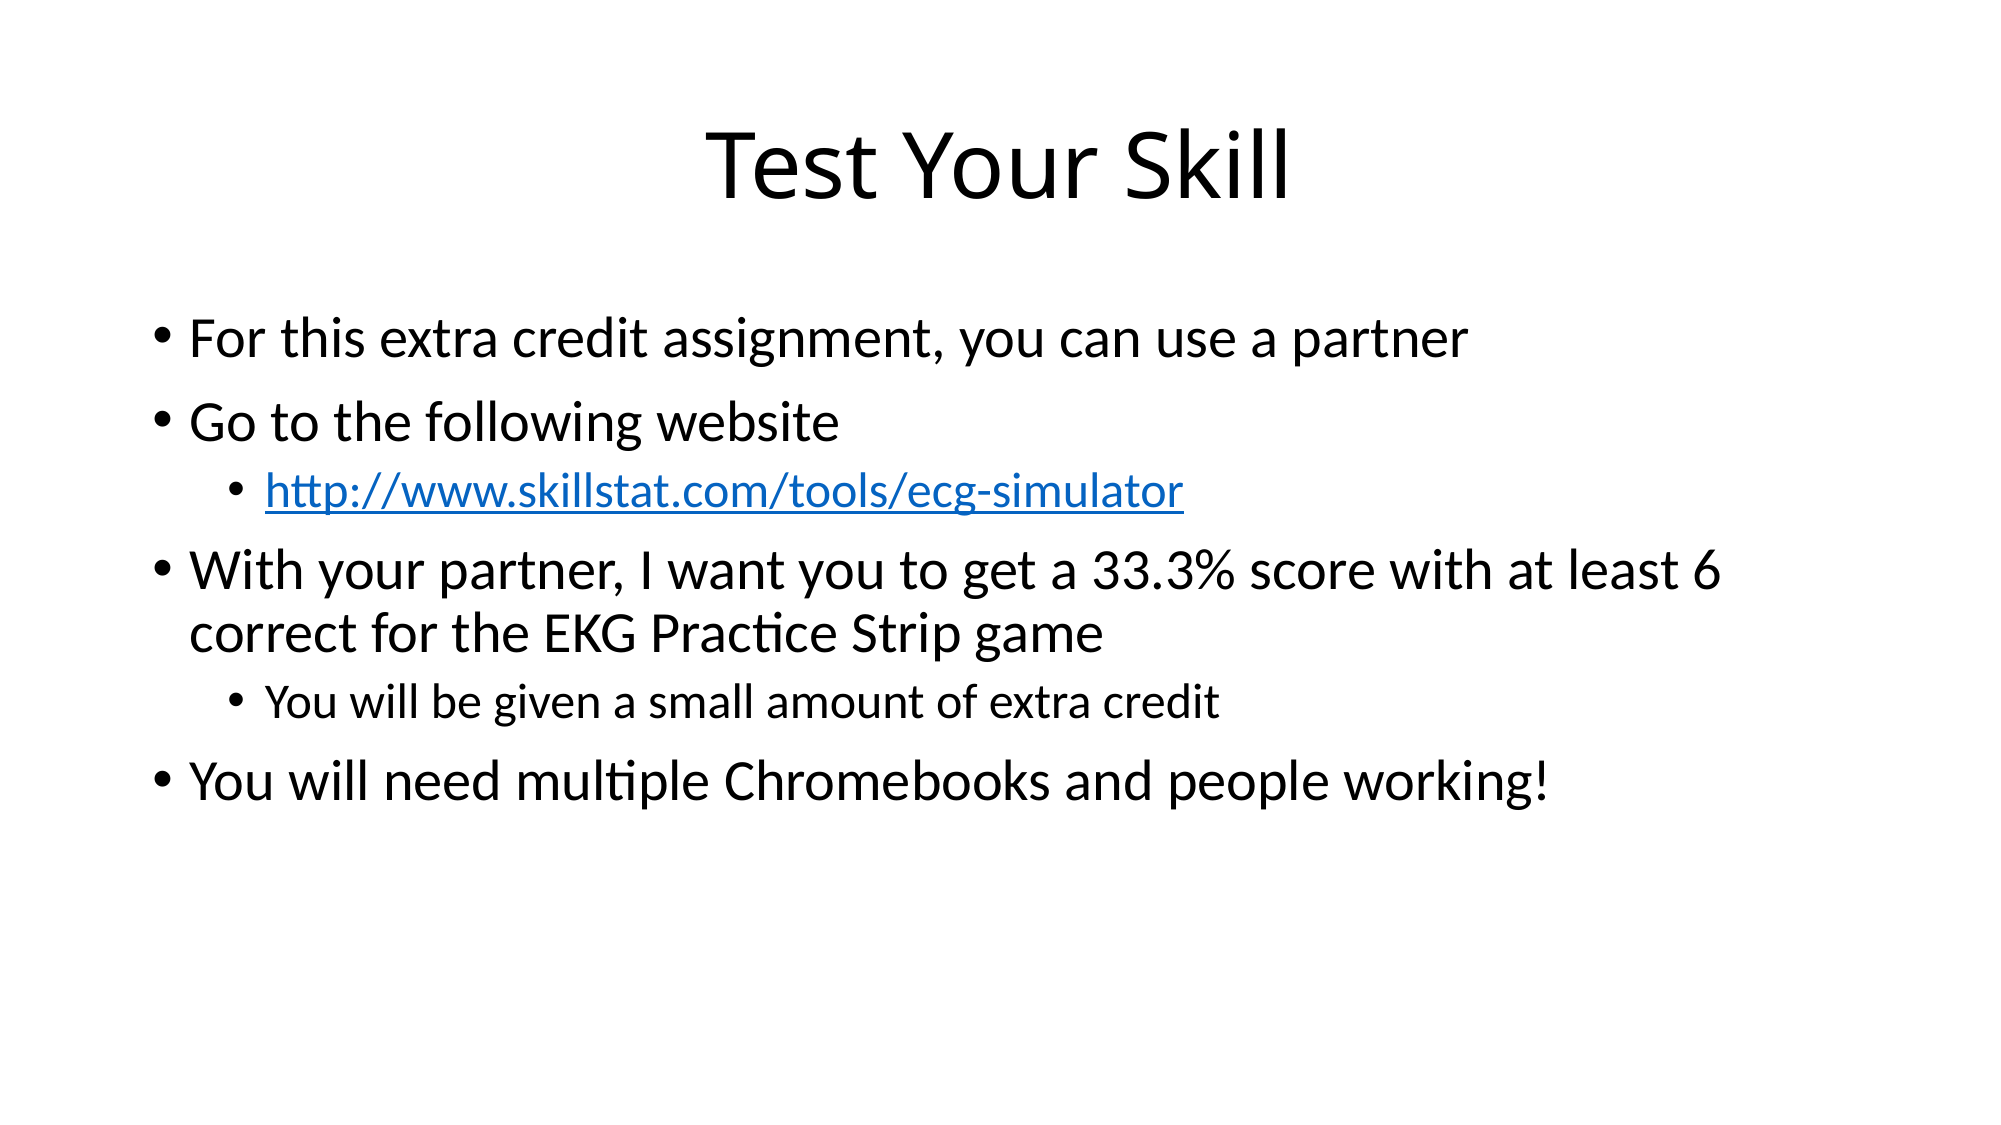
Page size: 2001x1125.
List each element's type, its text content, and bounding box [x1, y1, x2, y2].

title Test Your Skill [137, 59, 1863, 278]
list For this extra credit assignment, you can use a partner Go to the following website http://www.skillstat.com/tools/ecg-simulator With your partner, I want you to get a 33.3% score with at least 6 correct for the EKG Practice Strip game You will be given a small amount of extra credit You will need multiple Chromebooks and people working! [137, 299, 1863, 1014]
